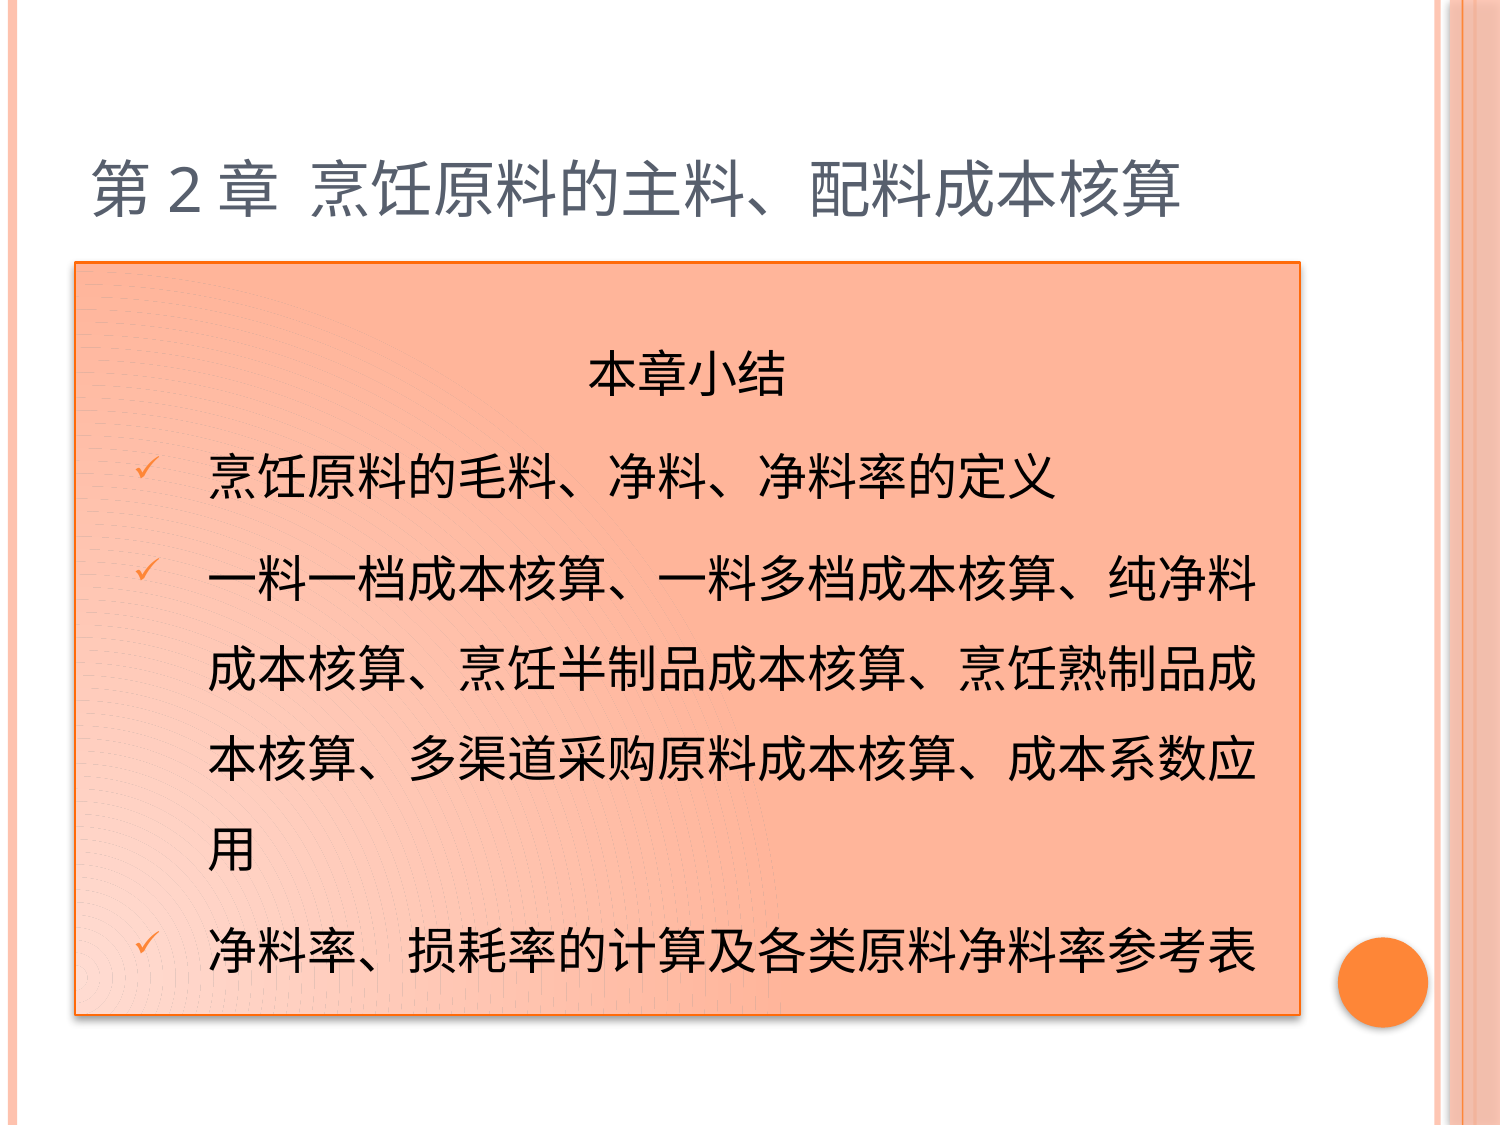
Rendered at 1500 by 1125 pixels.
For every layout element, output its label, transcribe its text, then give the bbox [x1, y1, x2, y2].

title 第2章 烹饪原料的主料、配料成本核算 [75, 45, 1300, 233]
list 本章小结 烹饪原料的毛料、净料、净料率的定义 一料一档成本核算、一料多档成本核算、纯净料成本核算、烹饪半制品成本核算、烹饪熟制品成本核算、多渠道采购原料成本核算、成本系数应用 净料率、损耗率的计算及各类原料净料率参考表 [74, 261, 1301, 1016]
